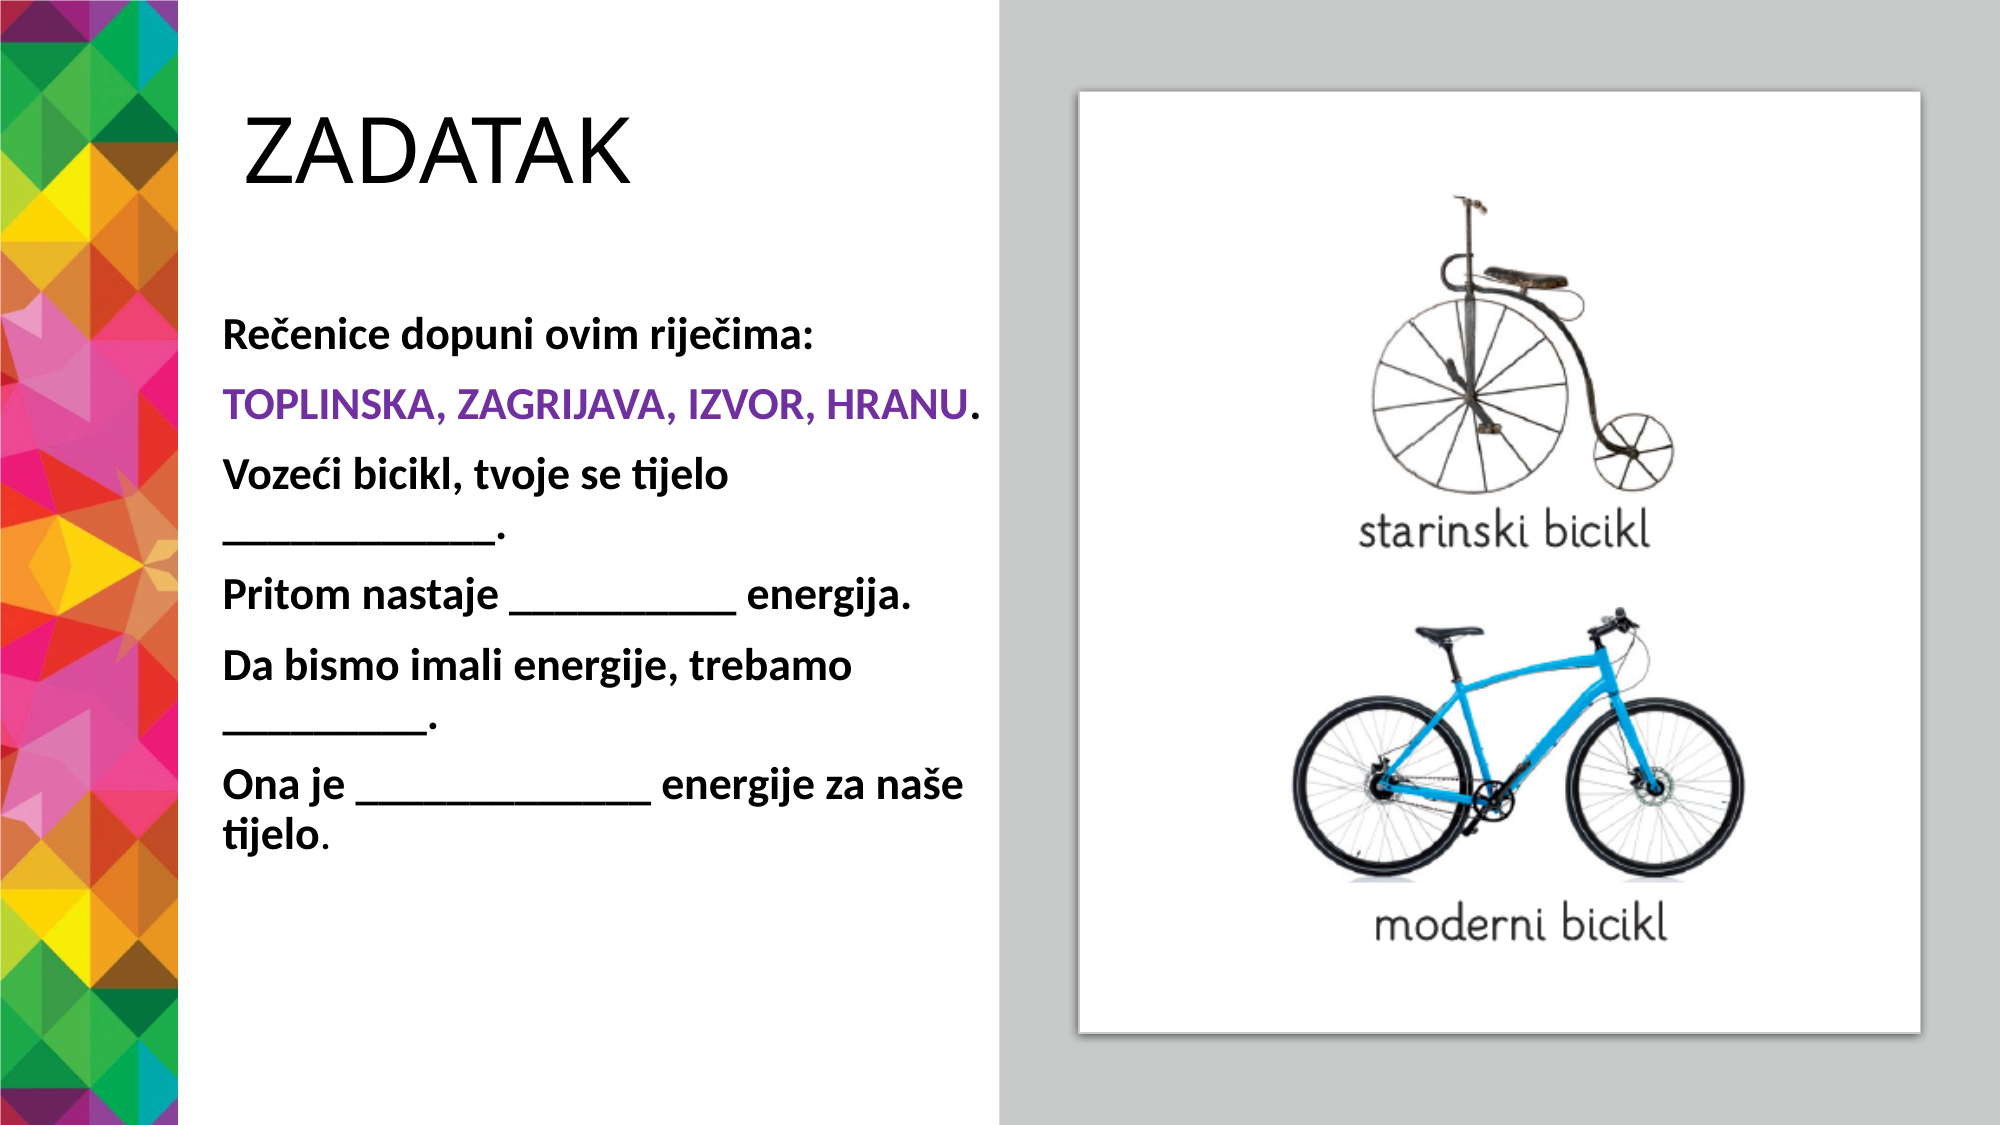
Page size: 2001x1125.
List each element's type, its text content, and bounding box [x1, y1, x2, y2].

picture [1, 2, 178, 1124]
text_box [998, 0, 2000, 1125]
picture [1264, 164, 1772, 961]
list Rečenice dopuni ovim riječima: TOPLINSKA, ZAGRIJAVA, IZVOR, HRANU. Vozeći bicikl, tvoje se tijelo ____________. Pritom nastaje __________ energija. Da bismo imali energije, trebamo _________. Ona je _____________ energije za naše tijelo. [207, 302, 998, 924]
text_box [1078, 90, 1922, 1034]
title ZADATAK [228, 20, 998, 287]
